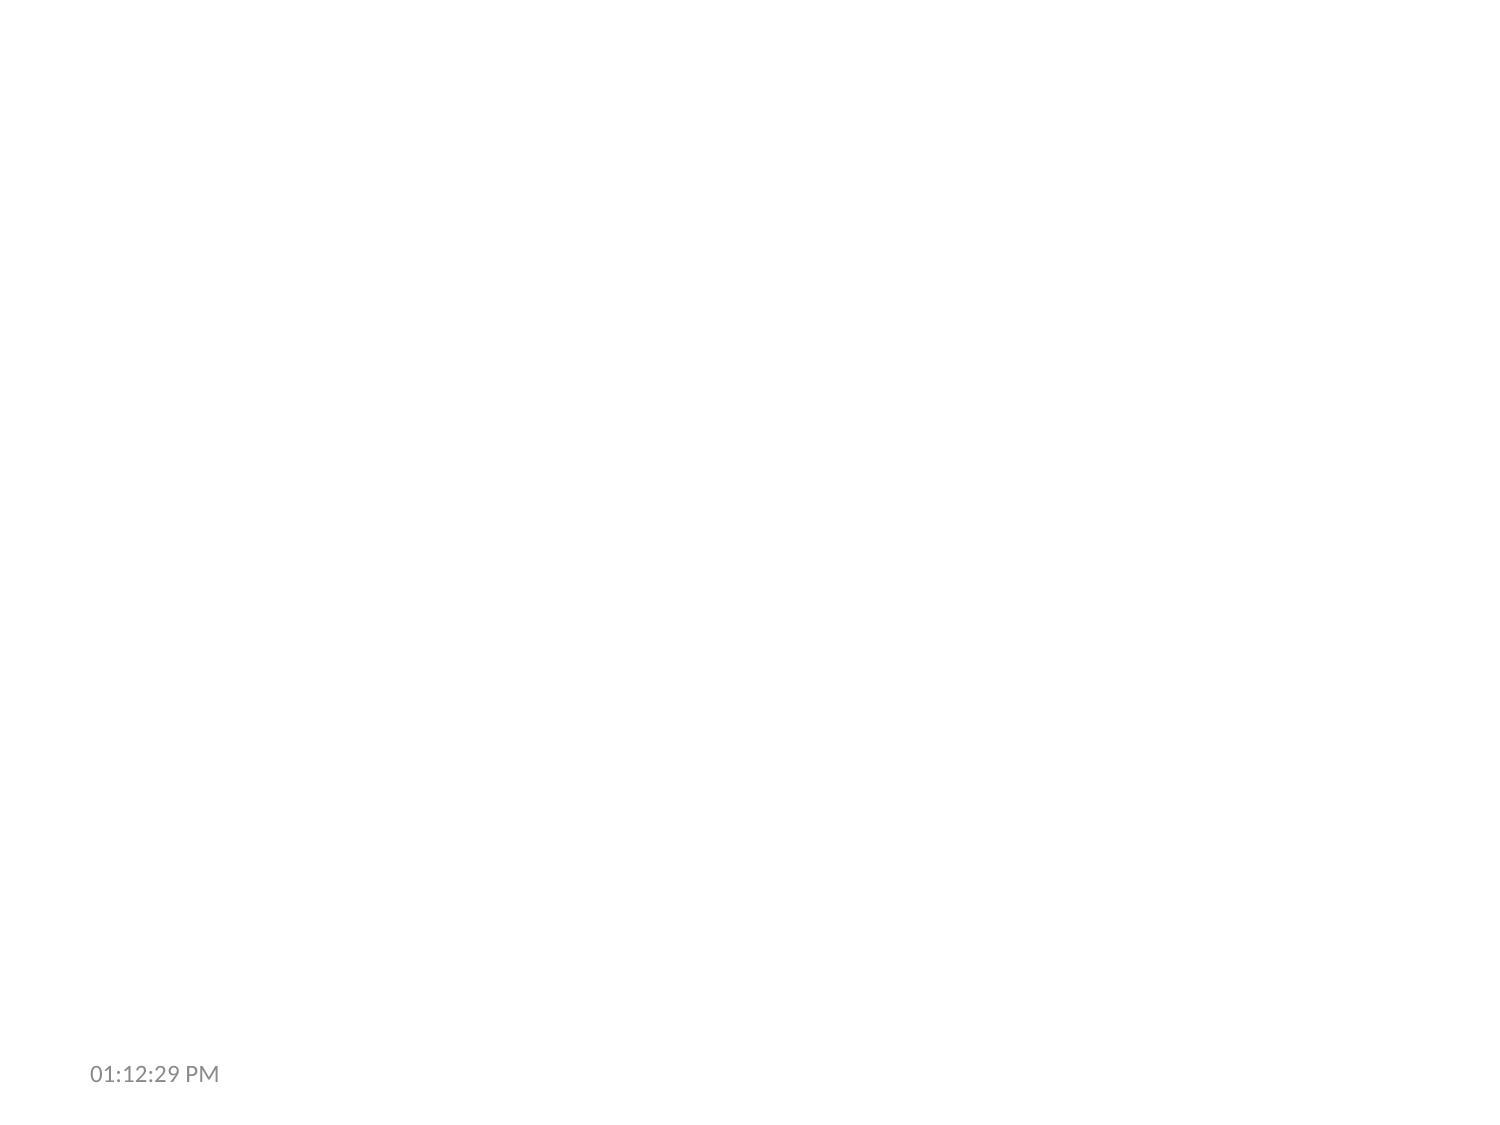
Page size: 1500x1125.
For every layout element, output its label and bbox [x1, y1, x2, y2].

slide_number [75, 1042, 425, 1103]
